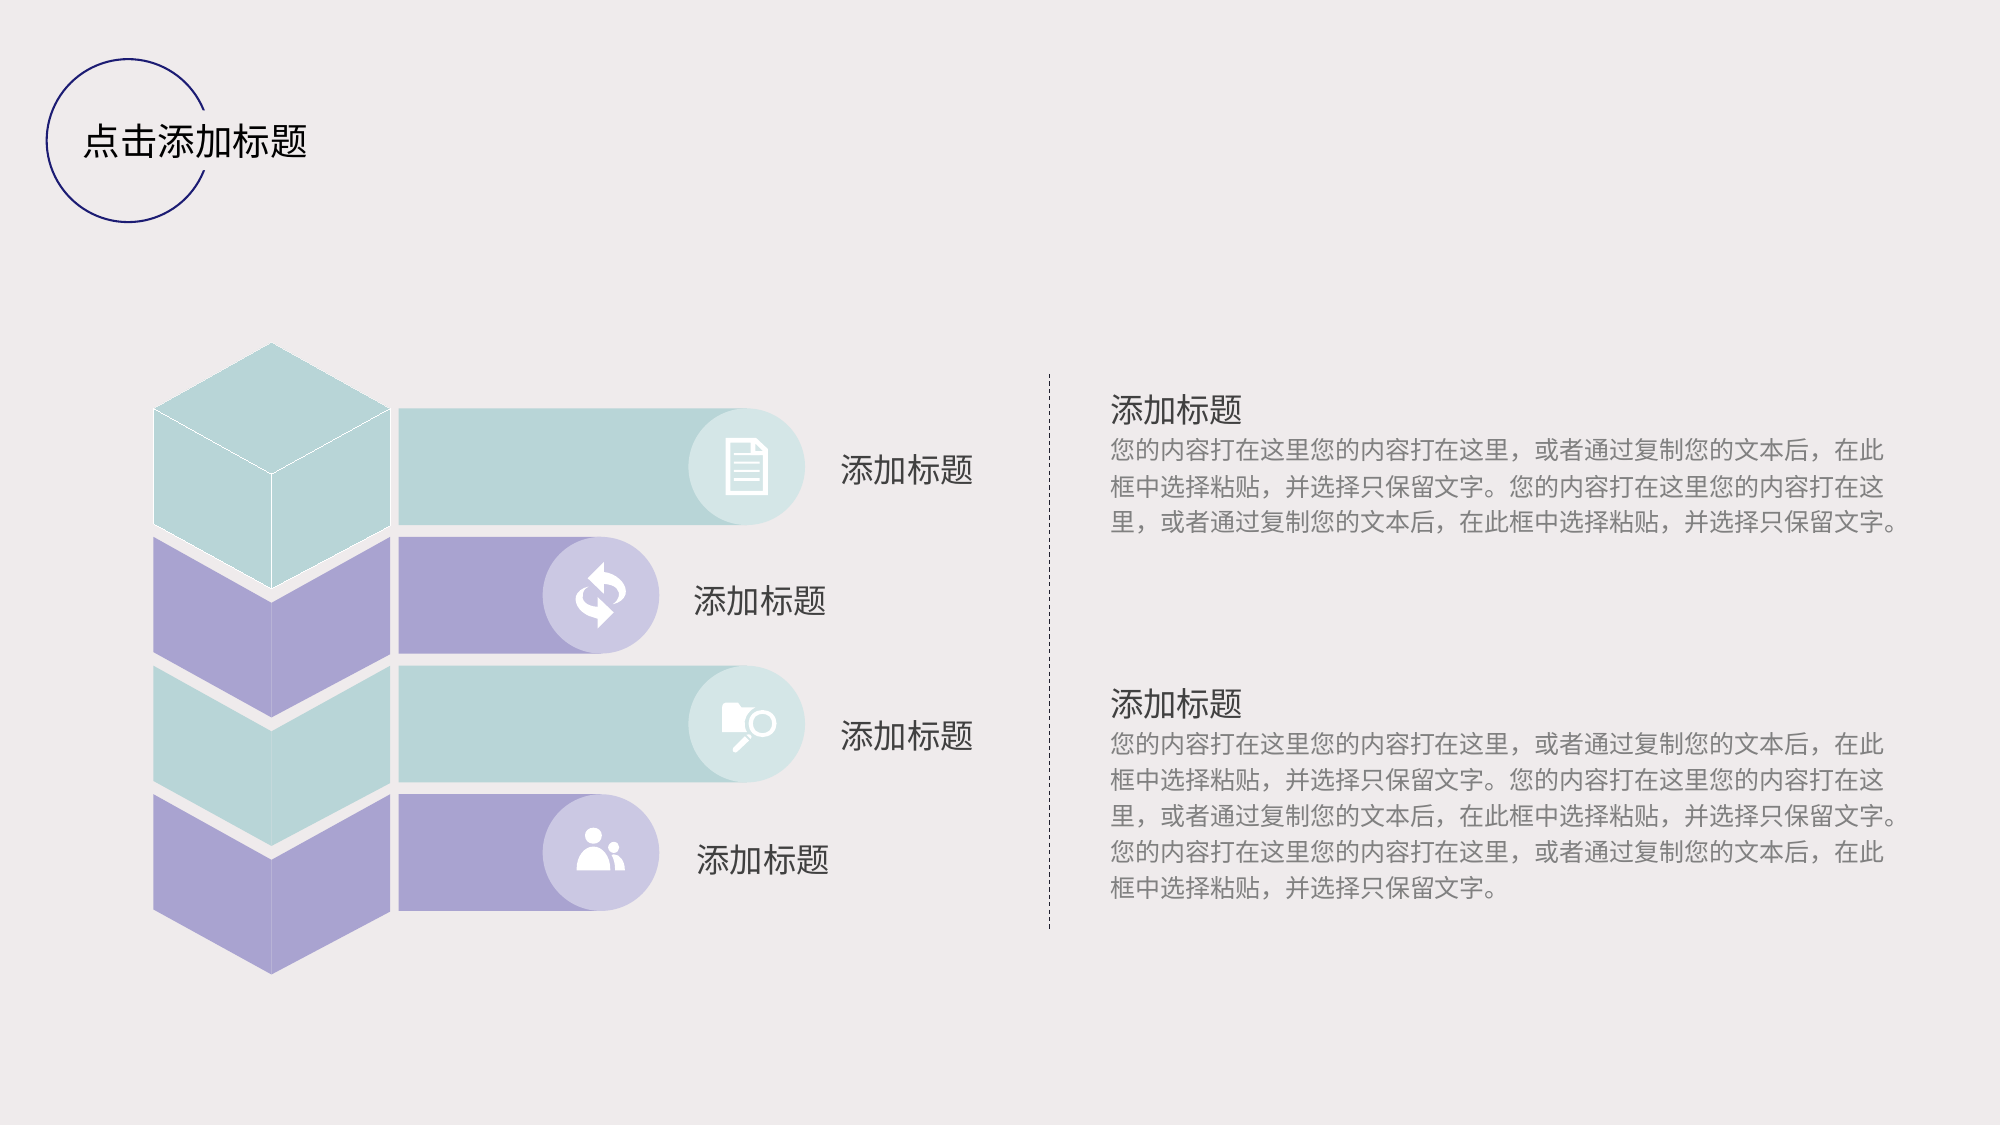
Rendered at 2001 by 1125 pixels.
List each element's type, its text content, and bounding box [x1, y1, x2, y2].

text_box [398, 794, 660, 911]
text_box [725, 437, 768, 496]
text_box 添加标题 您的内容打在这里您的内容打在这里，或者通过复制您的文本后，在此框中选择粘贴，并选择只保留文字。您的内容打在这里您的内容打在这里，或者通过复制您的文本后，在此框中选择粘贴，并选择只保留文字。您的内容打在这里您的内容打在这里，或者通过复制您的文本后，在此框中选择粘贴，并选择只保留文字。 [1110, 667, 1914, 982]
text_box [153, 536, 391, 665]
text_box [573, 562, 628, 629]
text_box 添加标题 您的内容打在这里您的内容打在这里，或者通过复制您的文本后，在此框中选择粘贴，并选择只保留文字。您的内容打在这里您的内容打在这里，或者通过复制您的文本后，在此框中选择粘贴，并选择只保留文字。 [1110, 373, 1914, 581]
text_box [153, 665, 391, 794]
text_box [153, 341, 391, 536]
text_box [576, 827, 625, 871]
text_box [153, 794, 391, 975]
text_box 添加标题 [682, 823, 845, 887]
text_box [721, 702, 778, 753]
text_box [398, 665, 806, 783]
text_box 添加标题 [679, 565, 842, 628]
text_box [398, 536, 660, 654]
text_box 添加标题 [826, 434, 989, 497]
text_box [398, 408, 806, 526]
text_box 添加标题 [826, 699, 989, 762]
